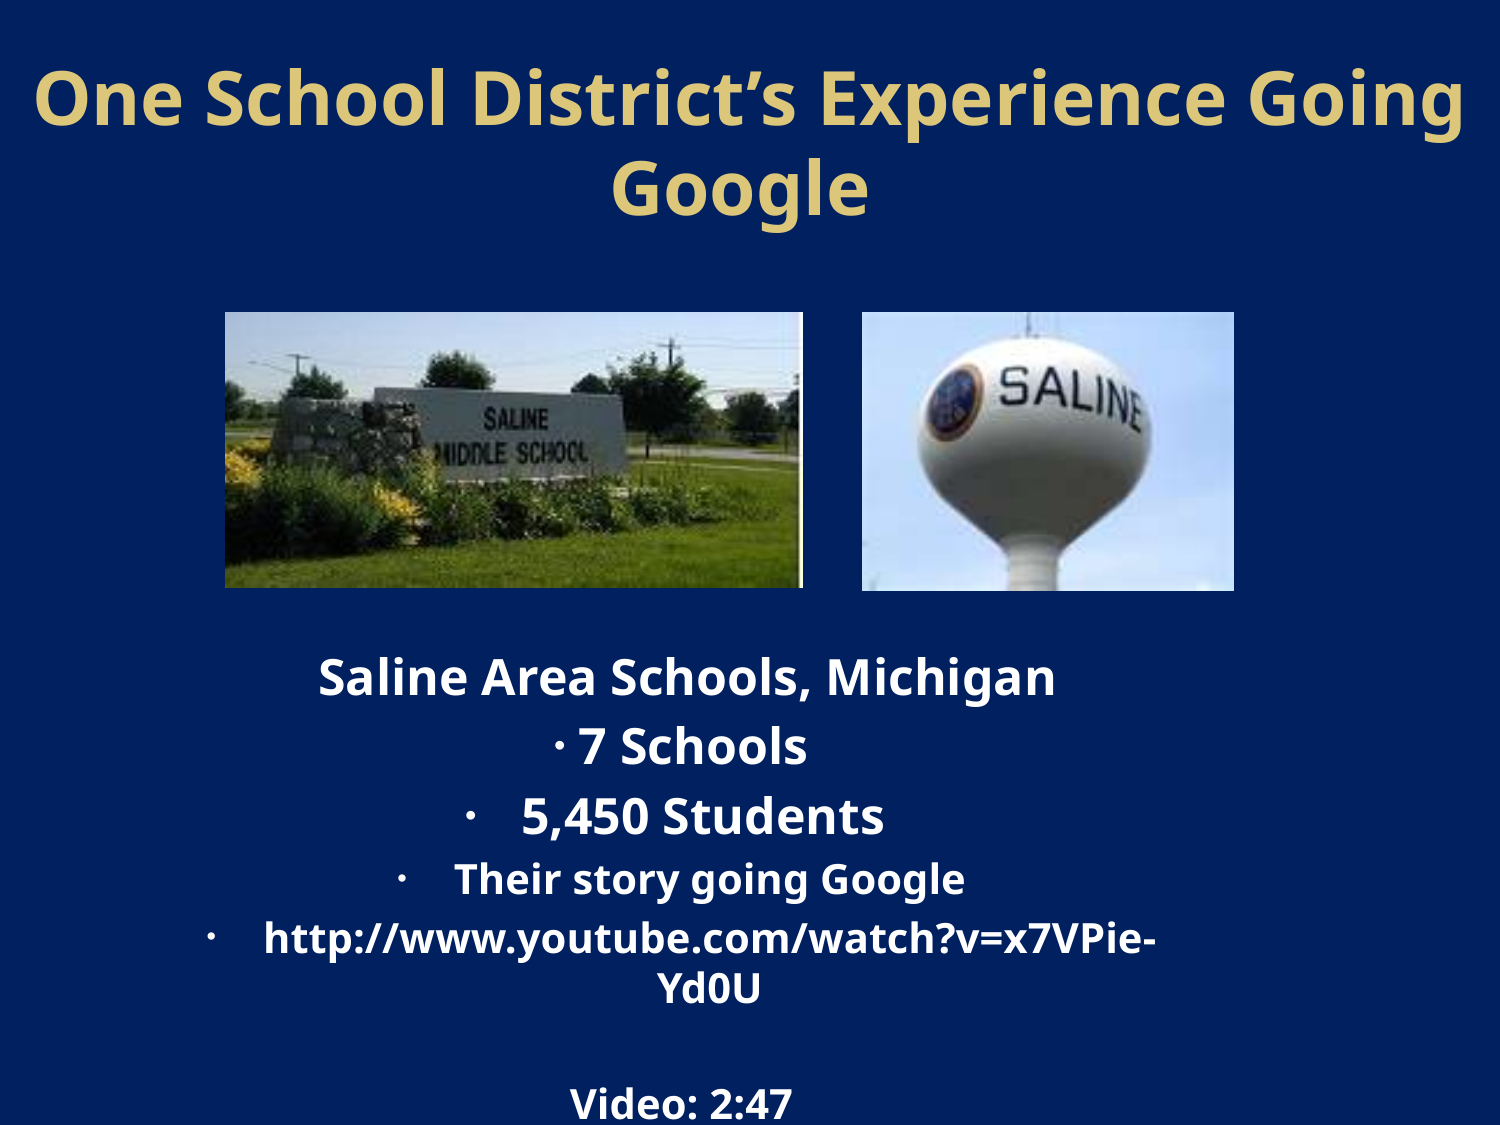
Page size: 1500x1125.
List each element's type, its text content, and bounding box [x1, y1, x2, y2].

title One School District’s Experience Going Google [0, 112, 1500, 350]
list Saline Area Schools, Michigan 7 Schools 5,450 Students Their story going Google http://www.youtube.com/watch?v=x7VPie-Yd0U Video: 2:47 [175, 637, 1188, 1013]
picture [224, 312, 803, 588]
picture [862, 312, 1234, 591]
